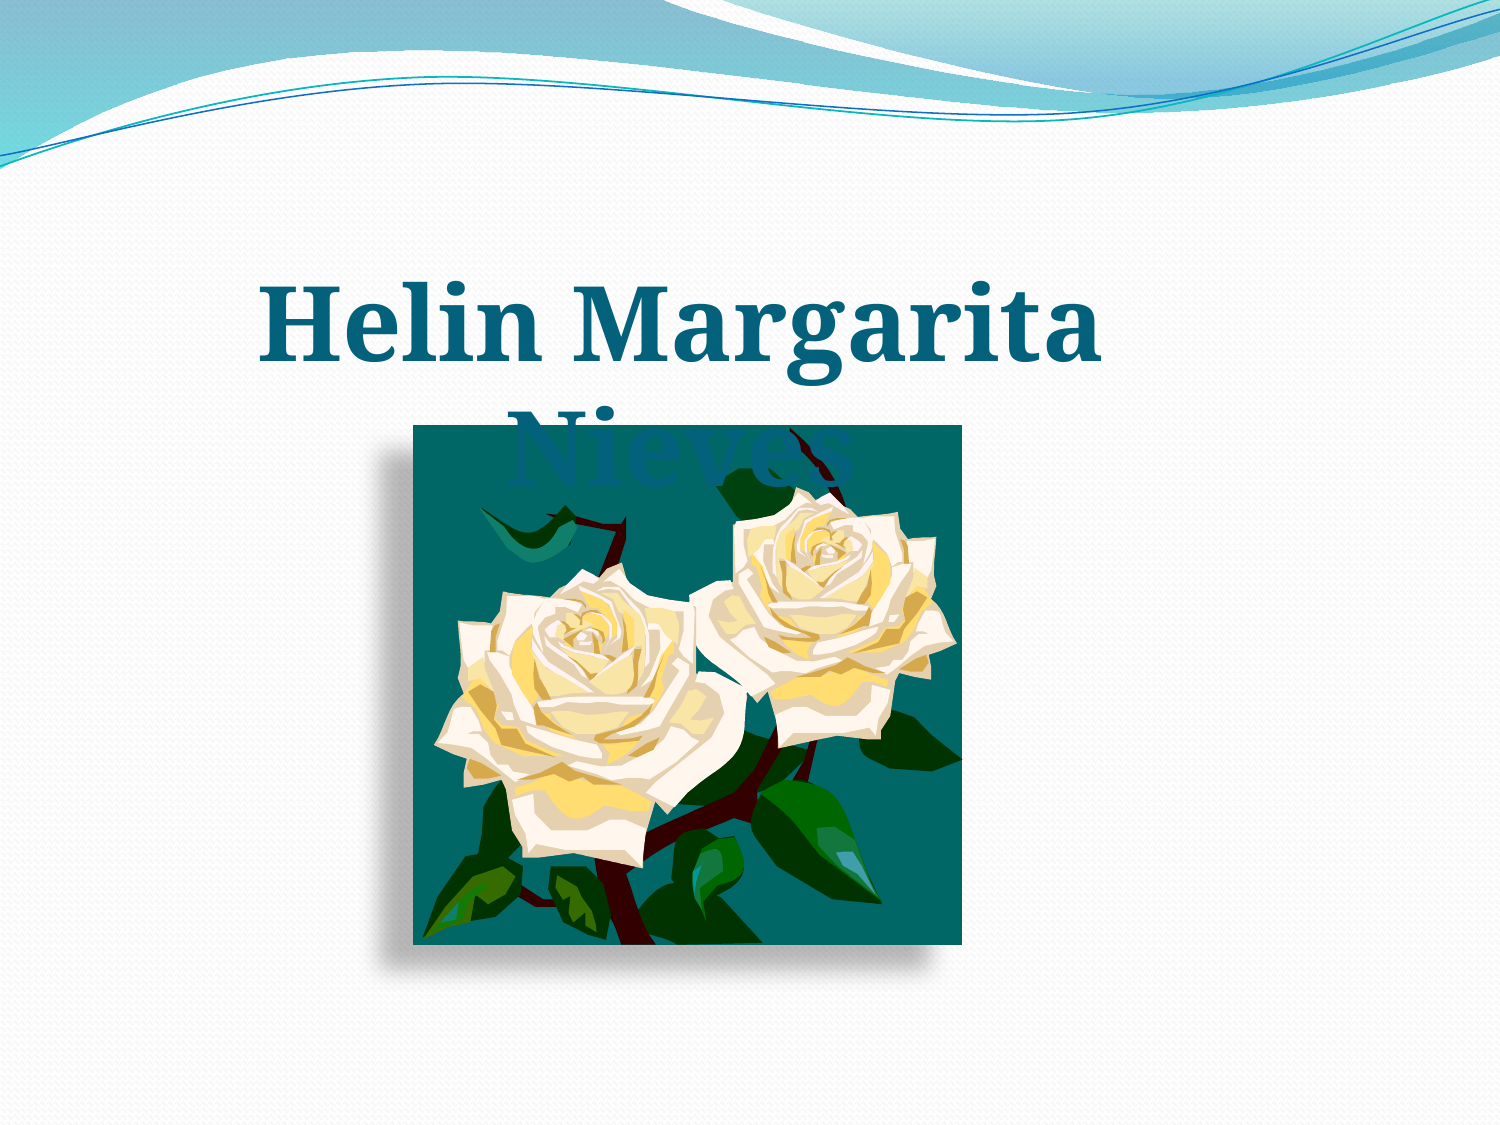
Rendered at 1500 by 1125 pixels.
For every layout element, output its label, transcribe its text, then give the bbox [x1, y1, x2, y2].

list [412, 424, 963, 946]
text_box Helin Margarita Nieves [74, 249, 1288, 515]
